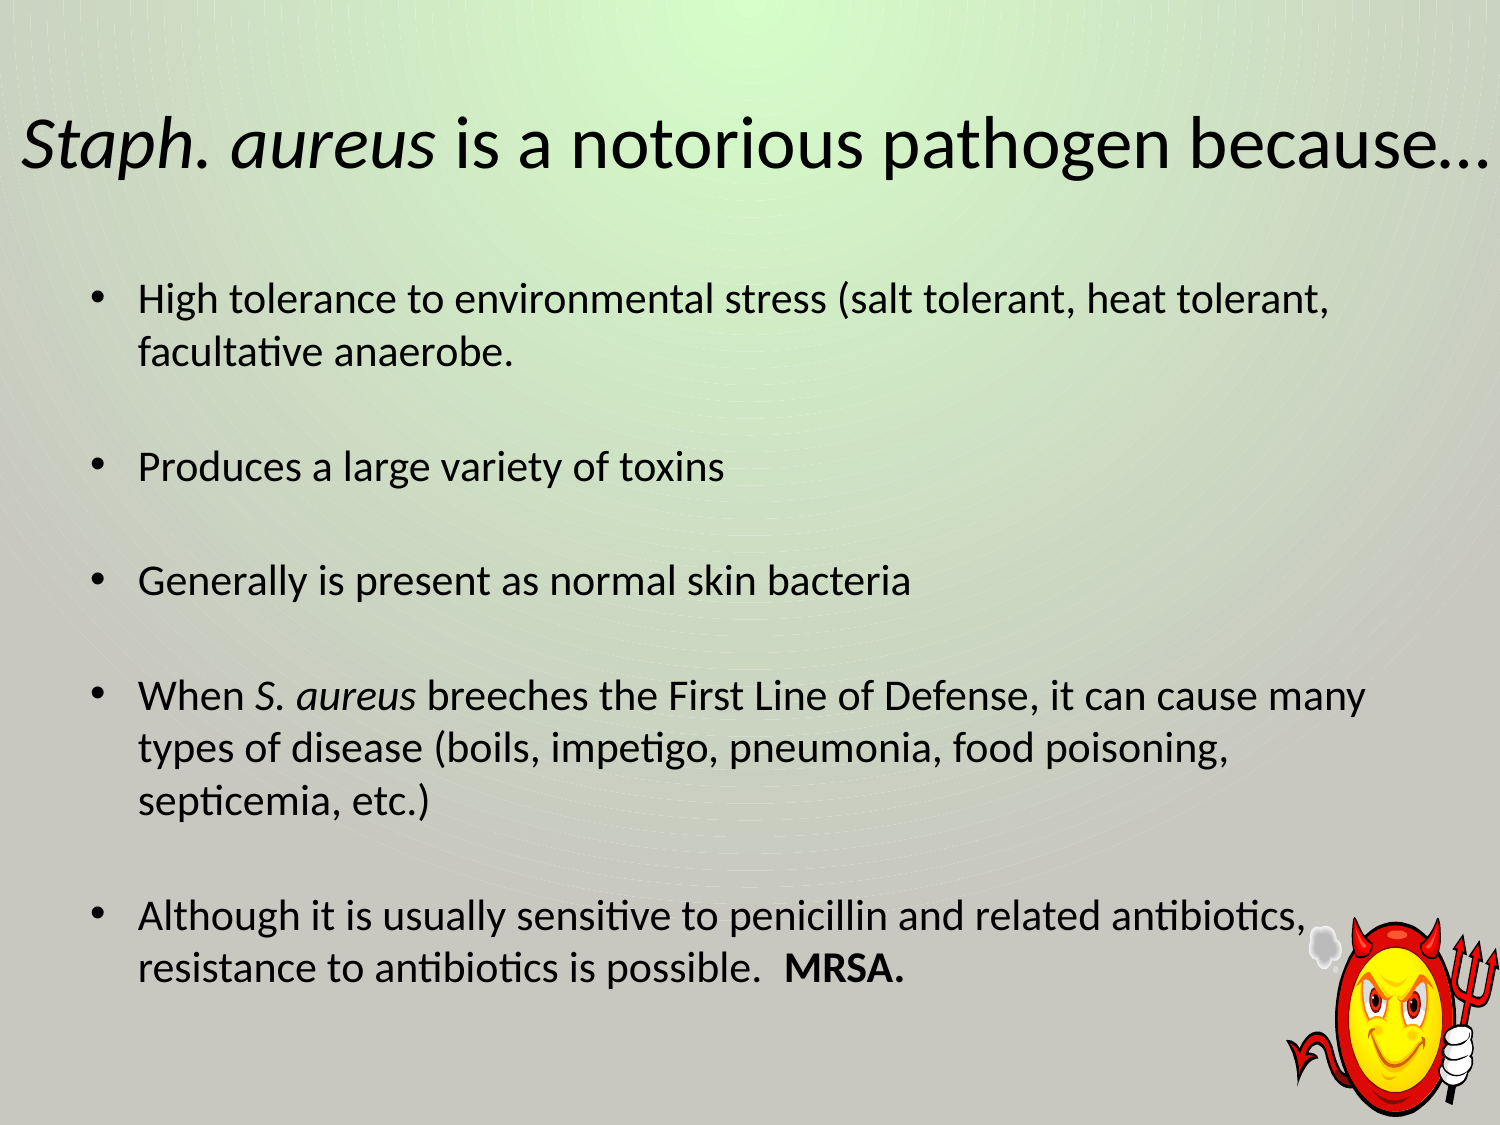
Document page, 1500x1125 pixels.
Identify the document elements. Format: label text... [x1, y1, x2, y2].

list High tolerance to environmental stress (salt tolerant, heat tolerant, facultative anaerobe. Produces a large variety of toxins Generally is present as normal skin bacteria When S. aureus breeches the First Line of Defense, it can cause many types of disease (boils, impetigo, pneumonia, food poisoning, septicemia, etc.) Although it is usually sensitive to penicillin and related antibiotics, resistance to antibiotics is possible. MRSA. [75, 262, 1425, 1005]
picture [1285, 915, 1500, 1119]
title Staph. aureus is a notorious pathogen because… [0, 45, 1500, 233]
